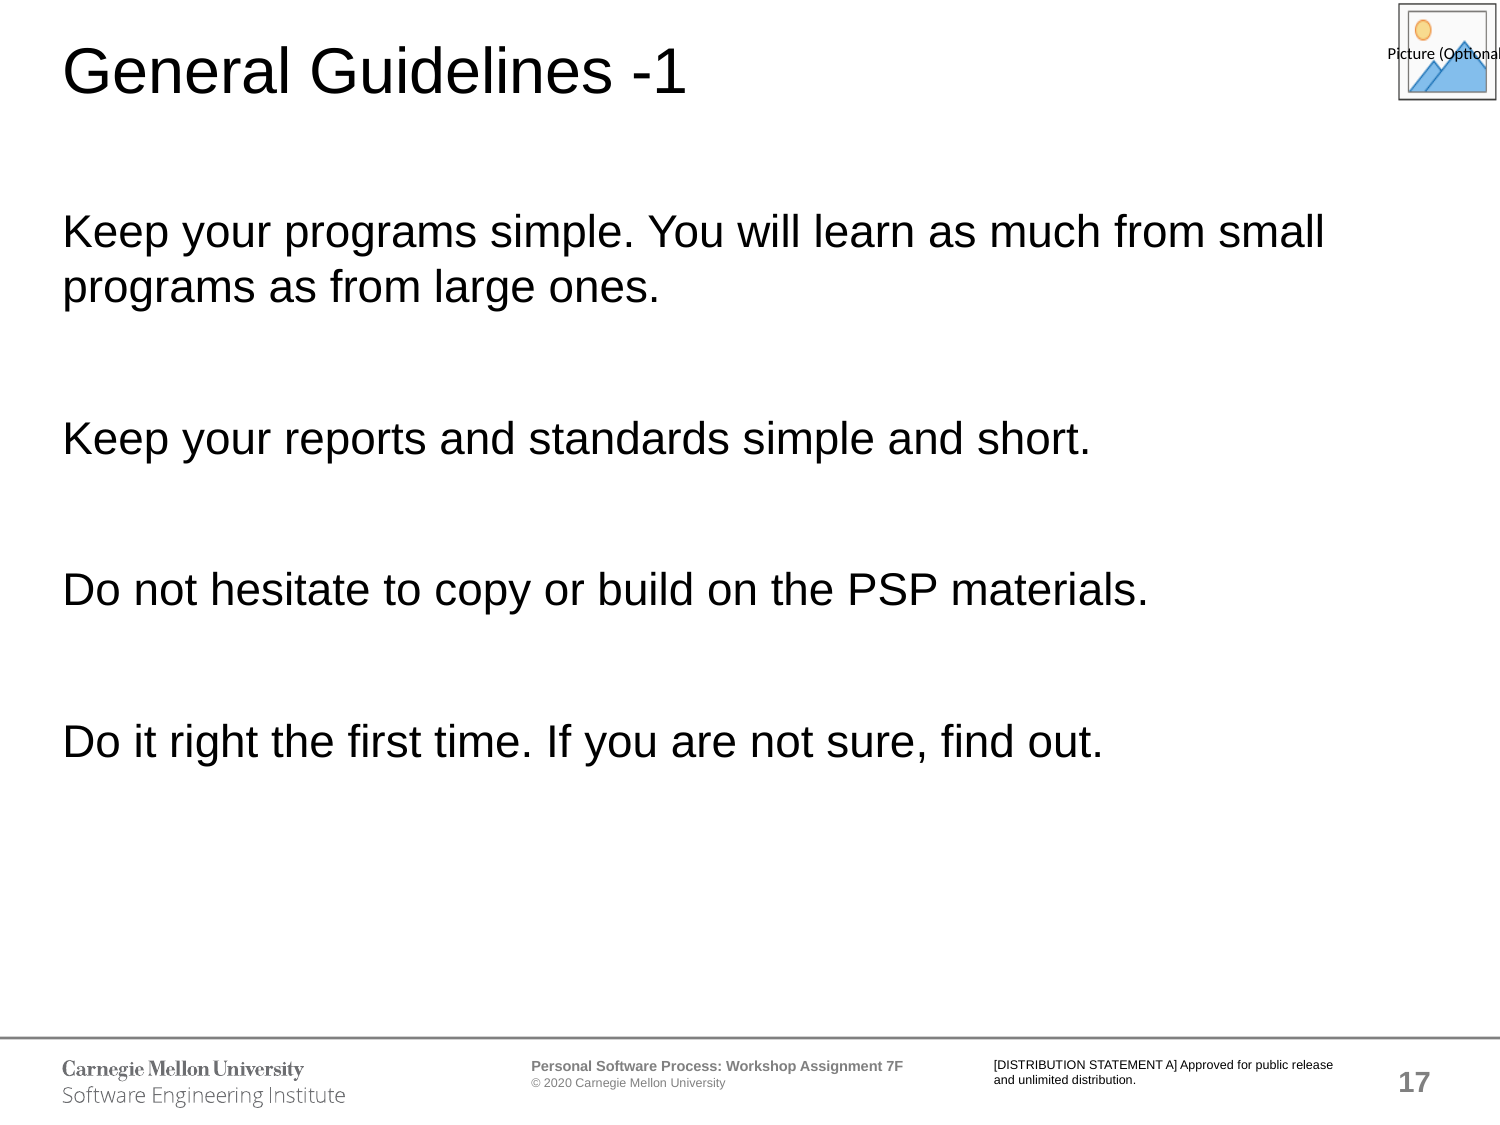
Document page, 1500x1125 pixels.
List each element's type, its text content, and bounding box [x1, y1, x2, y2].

picture [1394, 0, 1500, 105]
title General Guidelines -1 [62, 37, 1338, 182]
list Keep your programs simple. You will learn as much from small programs as from large ones. Keep your reports and standards simple and short. Do not hesitate to copy or build on the PSP materials. Do it right the first time. If you are not sure, find out. [62, 201, 1431, 1000]
